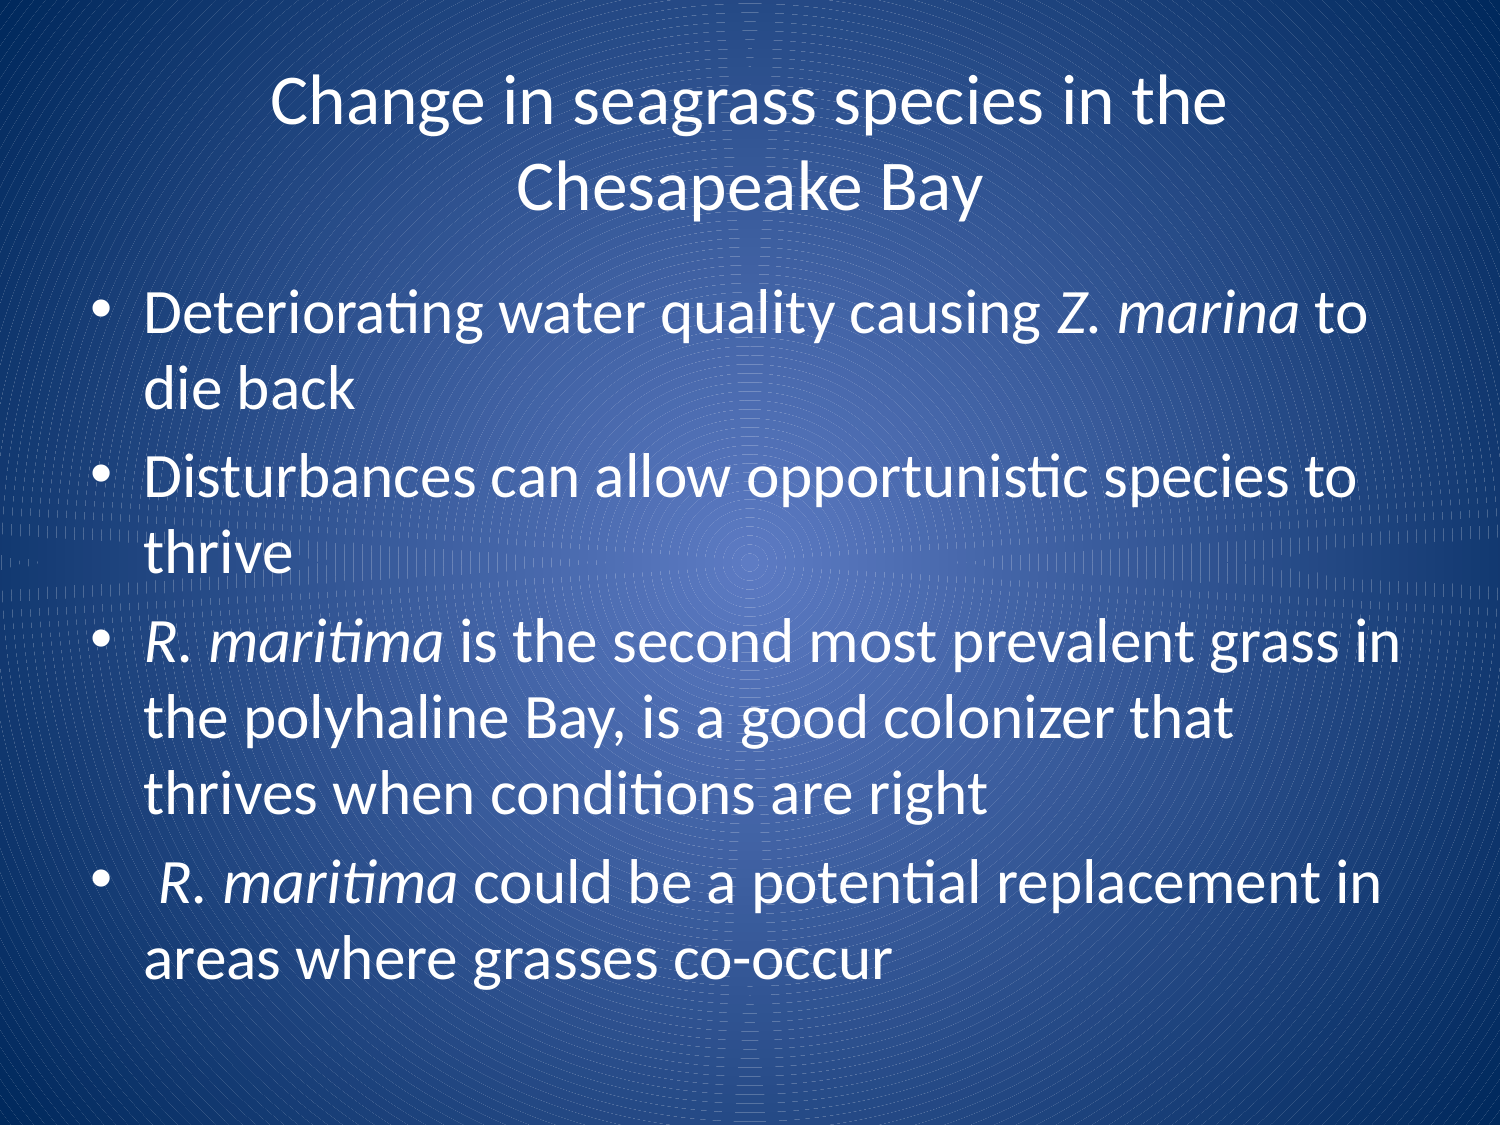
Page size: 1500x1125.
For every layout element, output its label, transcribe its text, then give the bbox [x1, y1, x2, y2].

title Change in seagrass species in the Chesapeake Bay [75, 45, 1425, 233]
list Deteriorating water quality causing Z. marina to die back Disturbances can allow opportunistic species to thrive R. maritima is the second most prevalent grass in the polyhaline Bay, is a good colonizer that thrives when conditions are right R. maritima could be a potential replacement in areas where grasses co-occur [75, 262, 1425, 1005]
